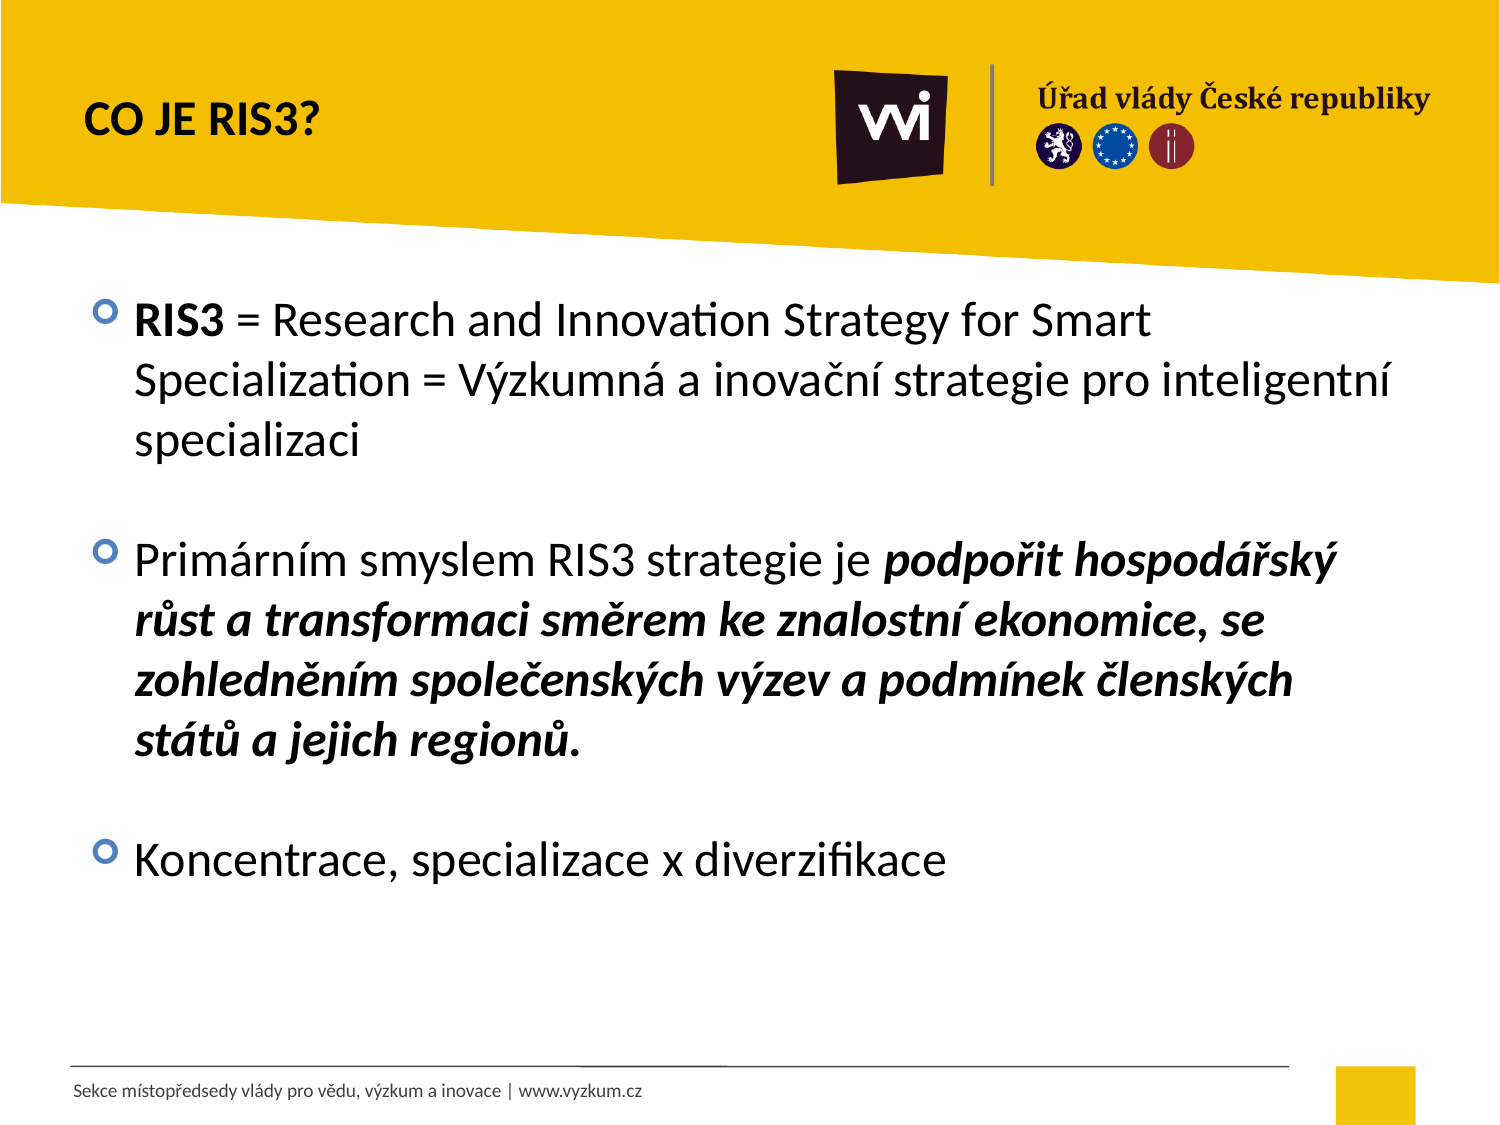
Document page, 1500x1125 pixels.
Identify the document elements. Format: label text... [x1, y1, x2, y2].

list RIS3 = Research and Innovation Strategy for Smart Specialization = Výzkumná a inovační strategie pro inteligentní specializaci Primárním smyslem RIS3 strategie je podpořit hospodářský růst a transformaci směrem ke znalostní ekonomice, se zohledněním společenských výzev a podmínek členských států a jejich regionů. Koncentrace, specializace x diverzifikace [75, 278, 1418, 985]
picture [0, 0, 1500, 284]
title Co je RIS3? [70, 70, 727, 153]
